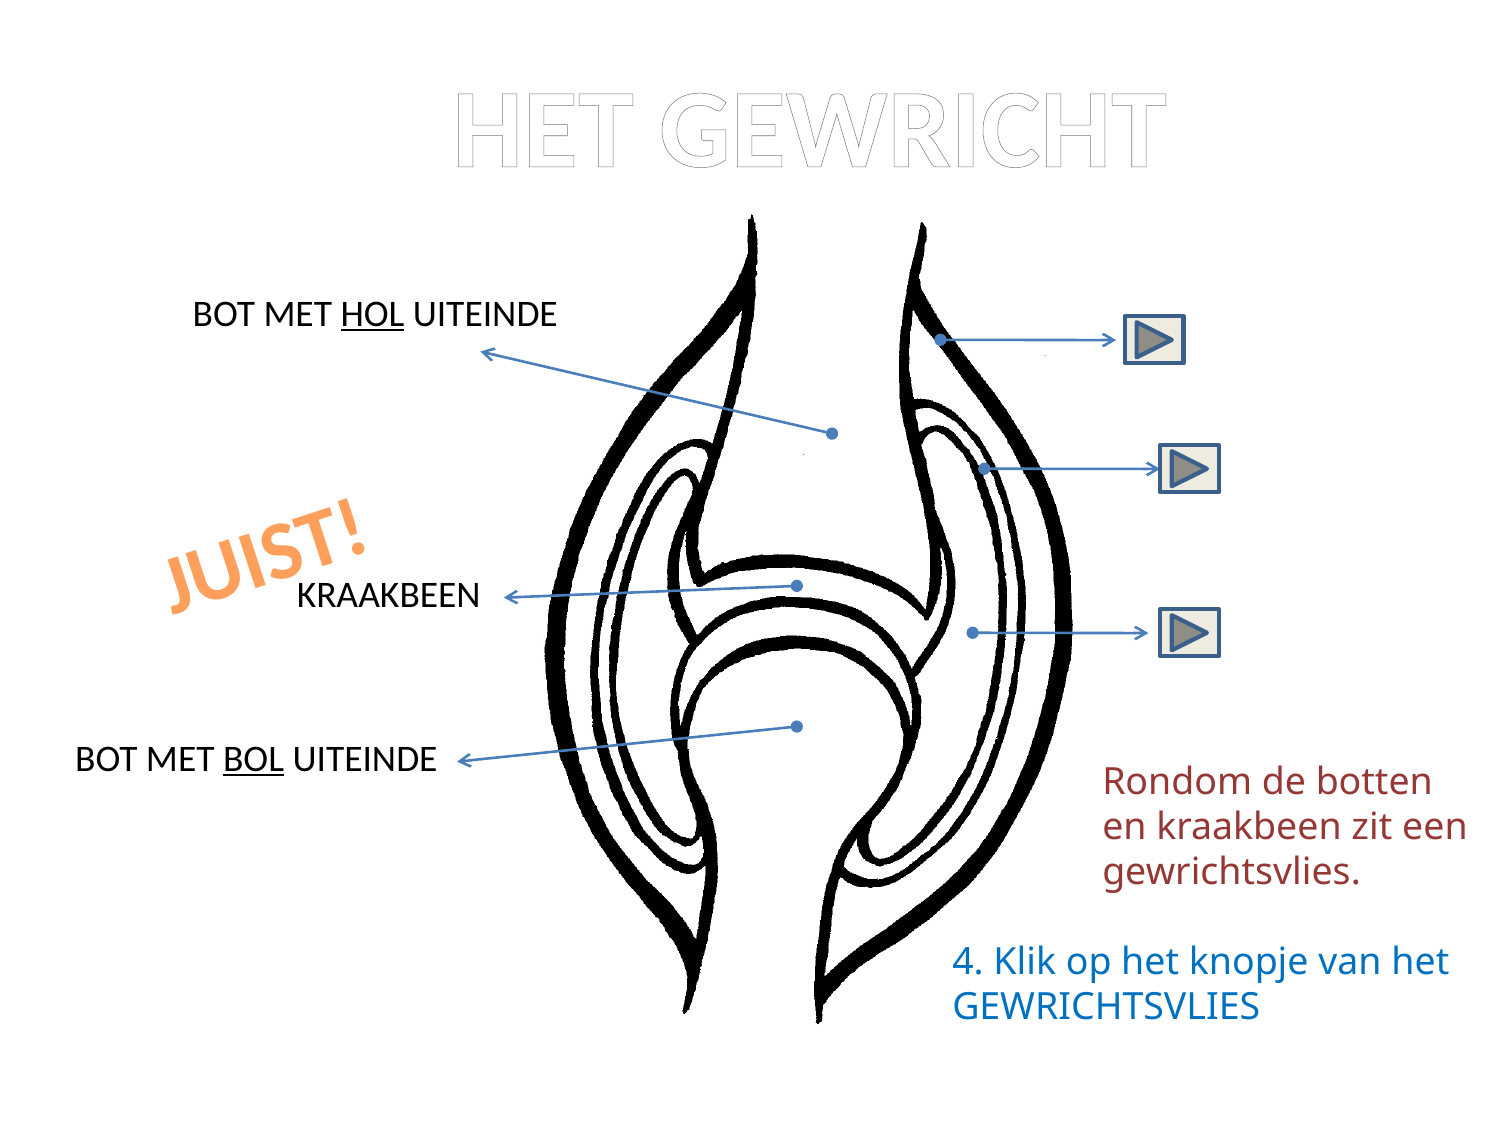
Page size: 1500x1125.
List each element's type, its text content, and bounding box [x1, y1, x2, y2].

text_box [480, 351, 833, 434]
picture [503, 163, 1114, 1067]
text_box [1158, 607, 1221, 658]
text_box [1123, 314, 1186, 365]
text_box JUIST! [129, 458, 393, 644]
text_box KRAAKBEEN [282, 562, 496, 623]
text_box BOT MET BOL UITEINDE [60, 726, 453, 787]
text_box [503, 585, 798, 598]
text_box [456, 726, 798, 762]
text_box BOT MET HOL UITEINDE [177, 281, 498, 341]
text_box Rondom de botten en kraakbeen zit een gewrichtsvlies. 4. Klik op het knopje van het GEWRICHTSVLIES [1119, 749, 1500, 1035]
text_box [1158, 443, 1221, 494]
text_box HET GEWRICHT [437, 46, 1183, 197]
